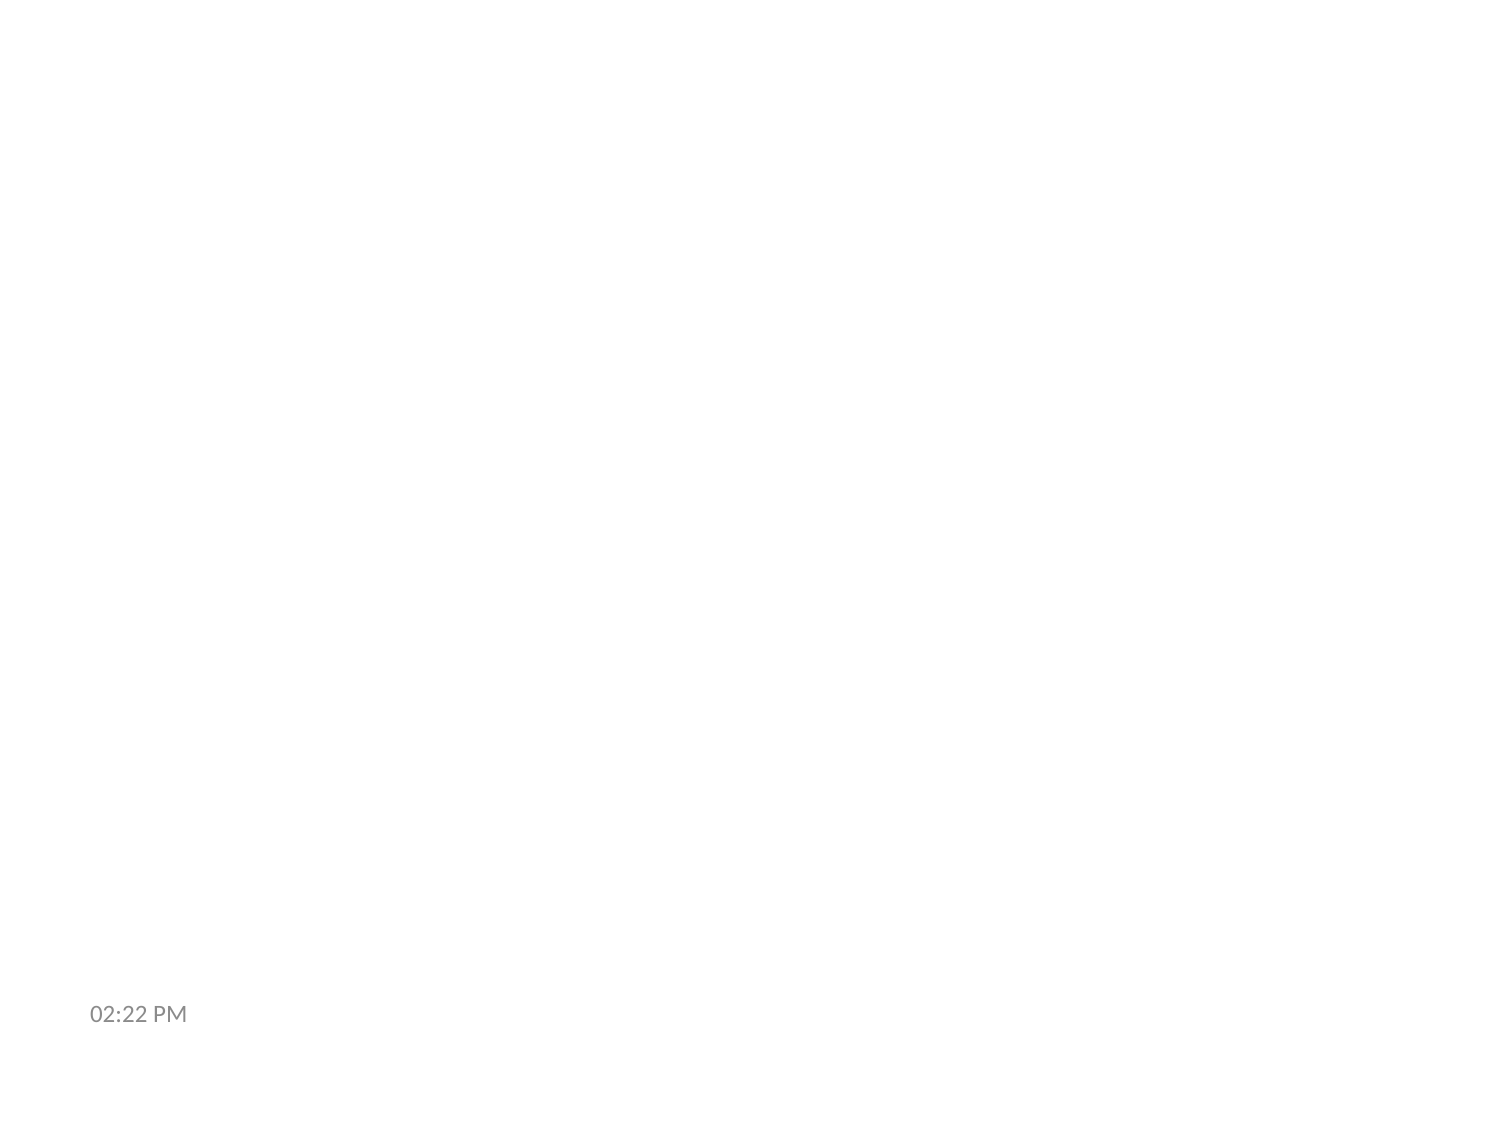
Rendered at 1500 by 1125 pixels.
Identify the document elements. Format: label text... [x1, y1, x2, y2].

text_box 3:35 PM [75, 982, 425, 1043]
